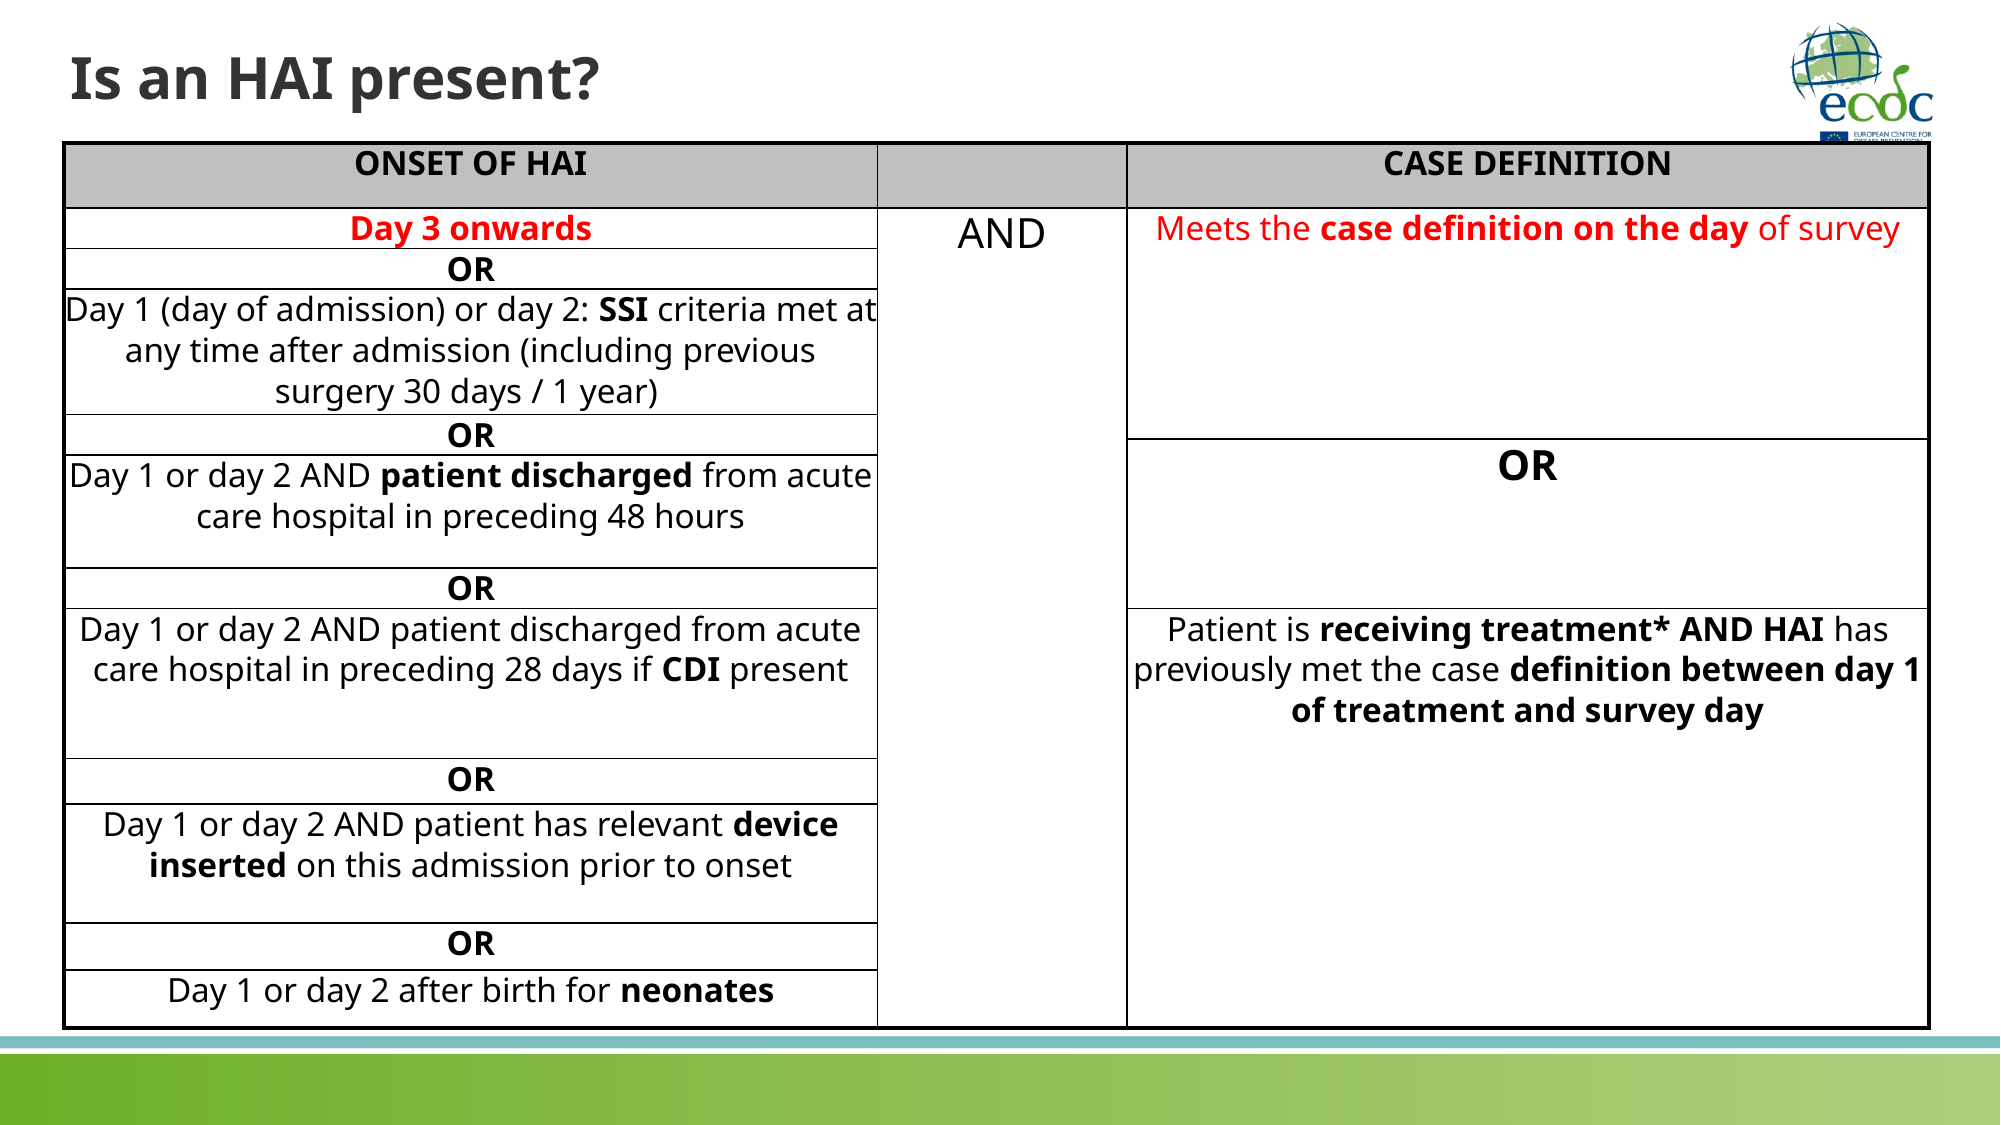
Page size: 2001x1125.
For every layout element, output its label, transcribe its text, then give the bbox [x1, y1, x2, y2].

table_cell OR [66, 569, 877, 608]
table_cell Day 1 or day 2 AND patient discharged from acute care hospital in preceding 48 hours [66, 456, 877, 567]
table_cell Day 1 or day 2 AND patient discharged from acute care hospital in preceding 28 days if CDI present [66, 609, 877, 758]
table_cell Patient is receiving treatment* AND HAI has previously met the case definition between day 1 of treatment and survey day [1128, 609, 1927, 1026]
table_cell Day 3 onwards [66, 209, 877, 248]
picture [0, 0, 2000, 1125]
table_header CASE DEFINITION [1128, 145, 1927, 207]
table_cell OR [1128, 440, 1927, 608]
title Is an HAI present? [70, 49, 1764, 141]
table_cell Meets the case definition on the day of survey [1128, 209, 1927, 438]
table_header ONSET OF HAI [66, 145, 877, 207]
table_cell AND [878, 209, 1126, 1026]
table_cell OR [66, 249, 877, 288]
table_cell OR [66, 759, 877, 803]
table_cell Day 1 or day 2 after birth for neonates [66, 971, 877, 1026]
table_cell OR [66, 924, 877, 969]
table_cell Day 1 (day of admission) or day 2: SSI criteria met at any time after admission (including previous surgery 30 days / 1 year) [66, 290, 877, 414]
table_header [878, 145, 1126, 207]
table_cell OR [66, 415, 877, 454]
table_cell Day 1 or day 2 AND patient has relevant device inserted on this admission prior to onset [66, 805, 877, 922]
